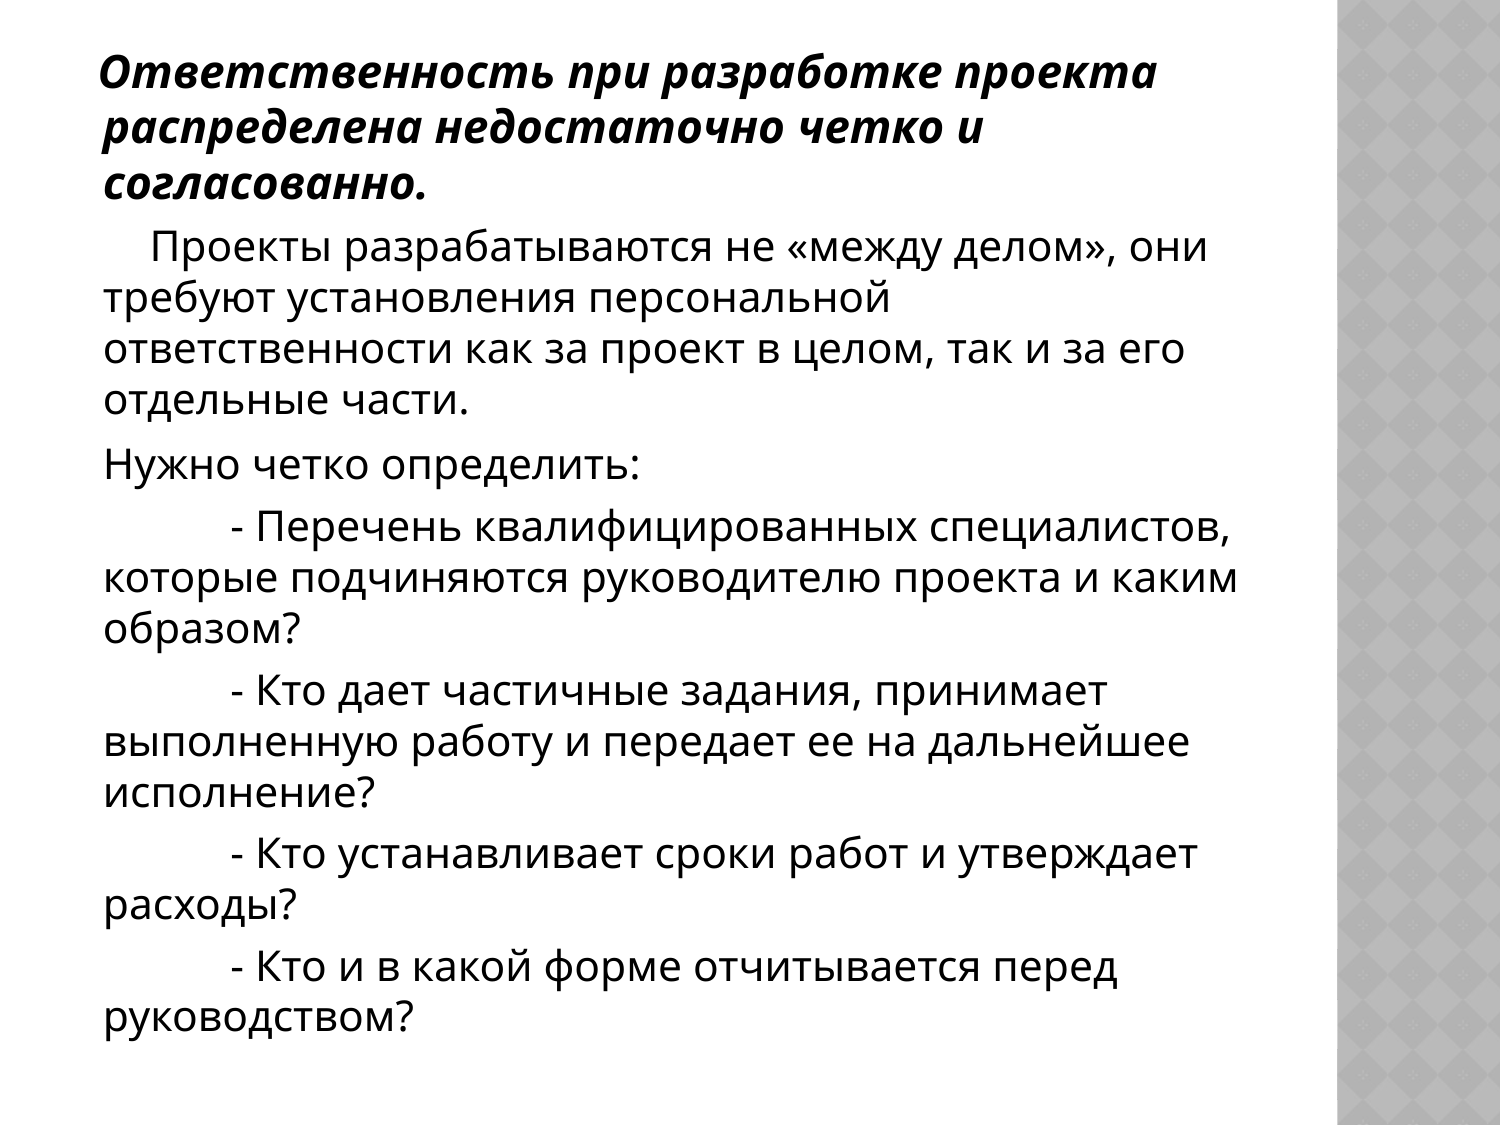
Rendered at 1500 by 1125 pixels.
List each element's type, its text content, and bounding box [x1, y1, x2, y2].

list Ответственность при разработке проекта распределена недостаточно четко и согласованно. Проекты разрабатываются не «между делом», они требуют установления персональной ответственности как за проект в целом, так и за его отдельные части. Нужно четко определить: - Перечень квалифицированных специалистов, которые подчиняются руководителю проекта и каким образом? - Кто дает частичные задания, принимает выполненную работу и передает ее на дальнейшее исполнение? - Кто устанавливает сроки работ и утверждает расходы? - Кто и в какой форме отчитывается перед руководством? [46, 35, 1263, 1059]
